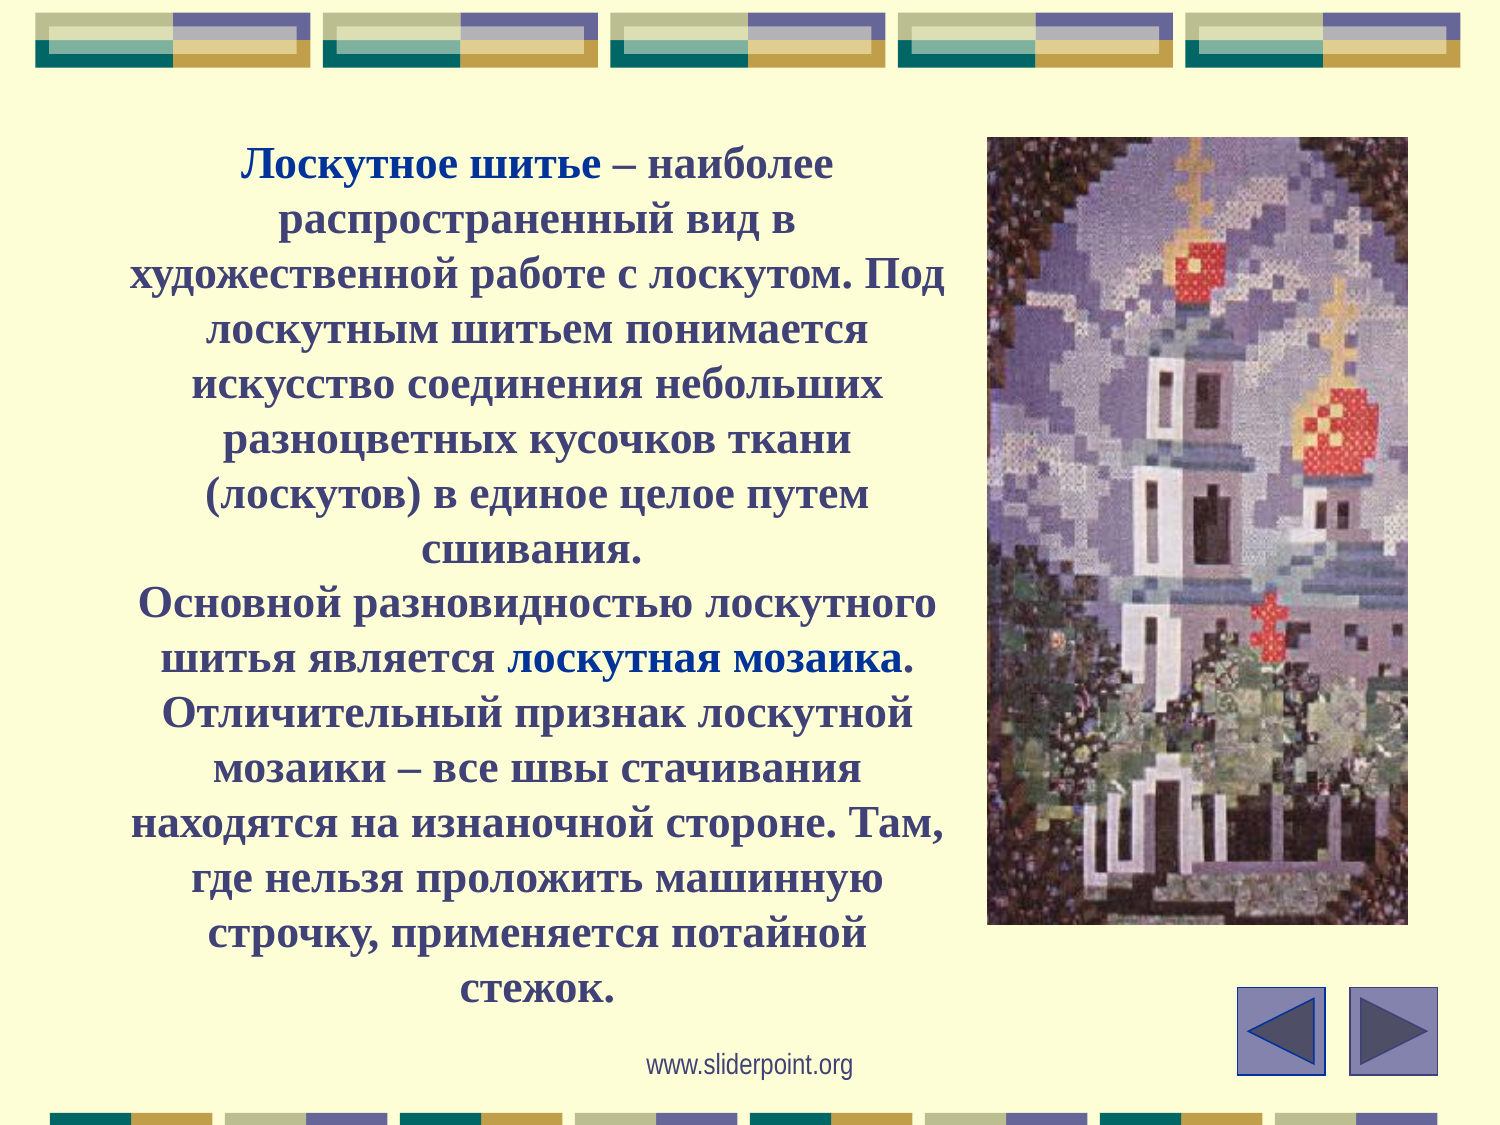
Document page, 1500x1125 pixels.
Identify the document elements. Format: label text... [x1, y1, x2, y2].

footer www.sliderpoint.org [512, 1012, 988, 1088]
text_box [1349, 987, 1438, 1075]
text_box Лоскутное шитье – наиболее распространенный вид в художественной работе с лоскутом. Под лоскутным шитьем понимается искусство соединения небольших разноцветных кусочков ткани (лоскутов) в единое целое путем сшивания. Основной разновидностью лоскутного шитья является лоскутная мозаика. Отличительный признак лоскутной мозаики – все швы стачивания находятся на изнаночной стороне. Там, где нельзя проложить машинную строчку, применяется потайной стежок. [112, 124, 963, 1020]
picture [987, 137, 1409, 926]
text_box [1237, 987, 1325, 1075]
